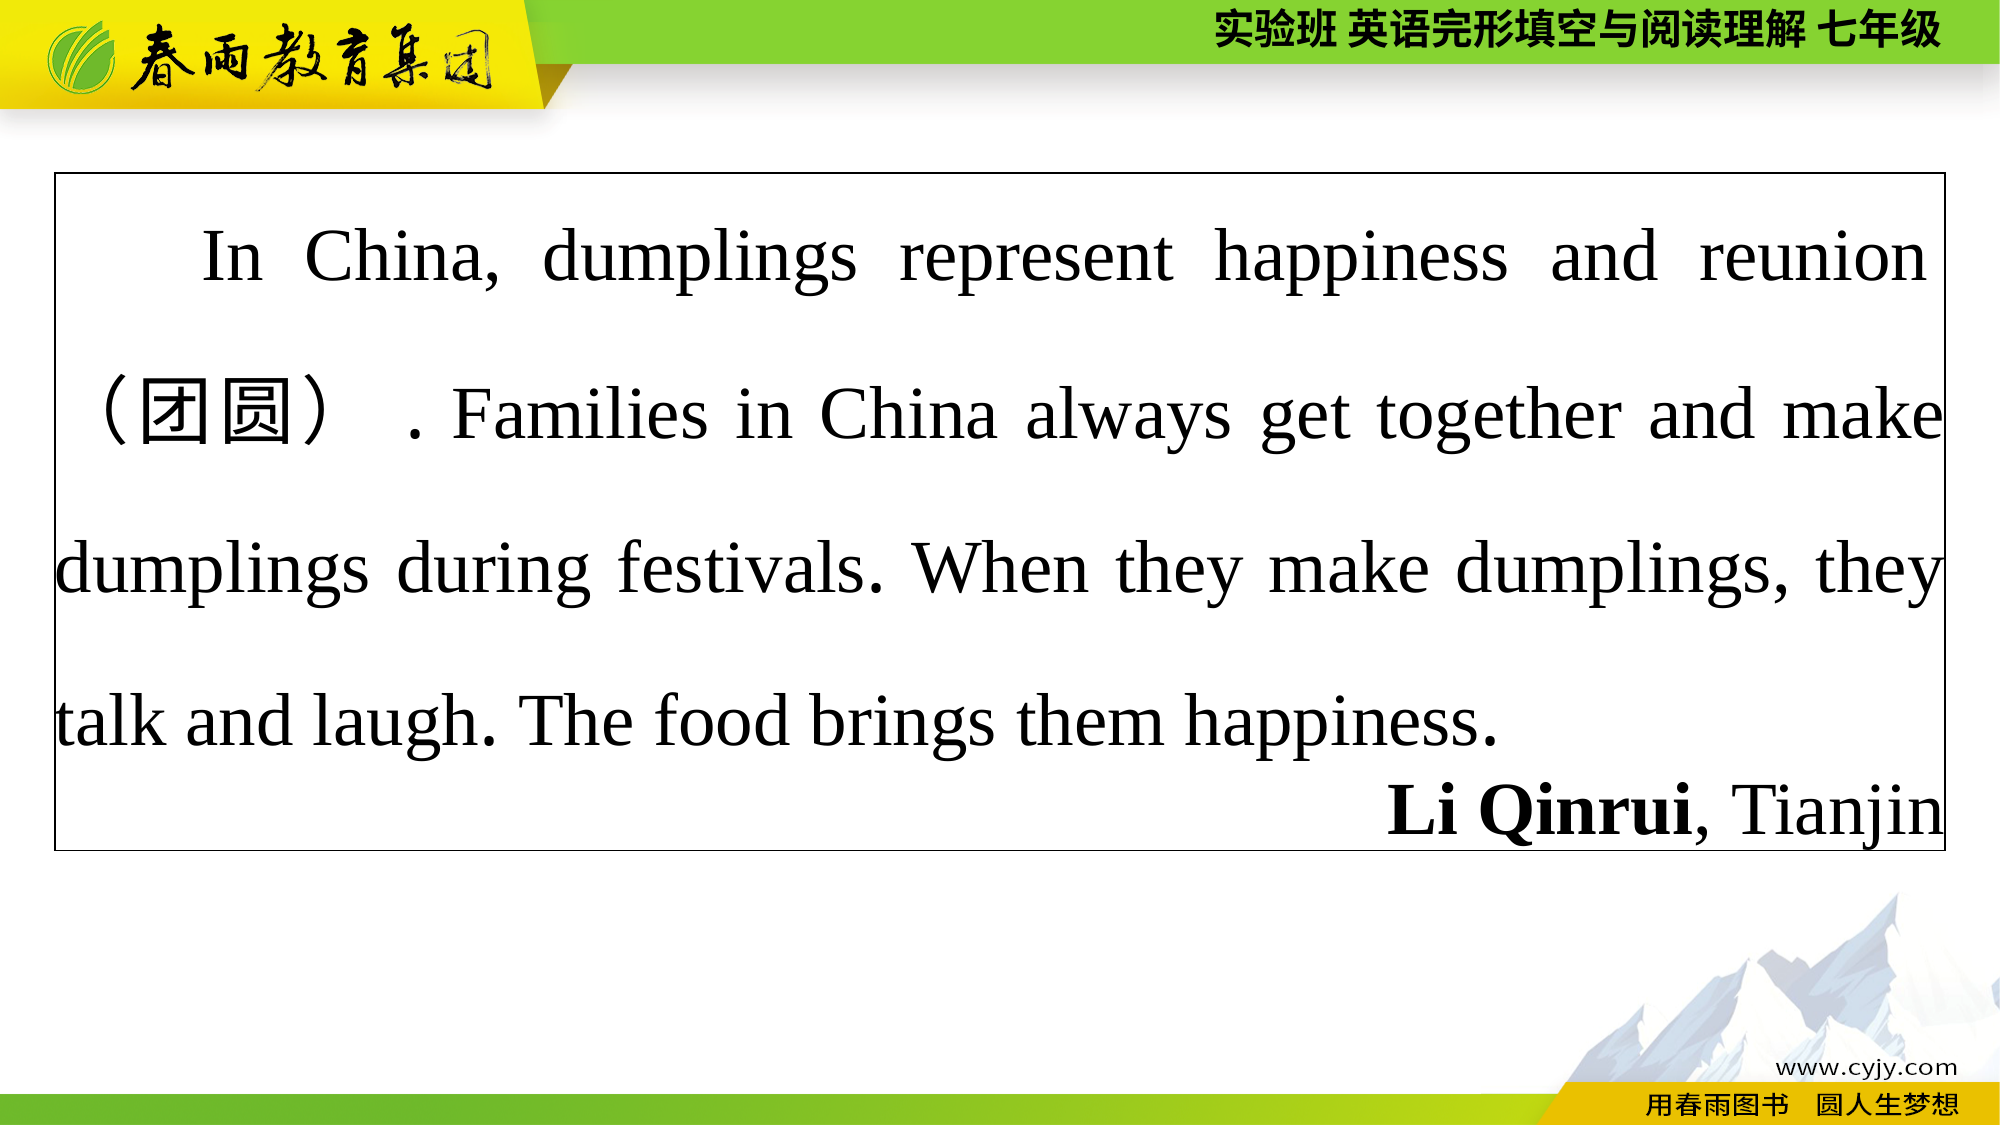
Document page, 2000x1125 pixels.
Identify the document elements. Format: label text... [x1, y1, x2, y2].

table_header In China, dumplings represent happiness and reunion（团圆）. Families in China always get together and make dumplings during festivals. When they make dumplings, they talk and laugh. The food brings them happiness. Li Qinrui, Tianjin [56, 174, 1944, 850]
picture [0, 0, 2000, 1125]
